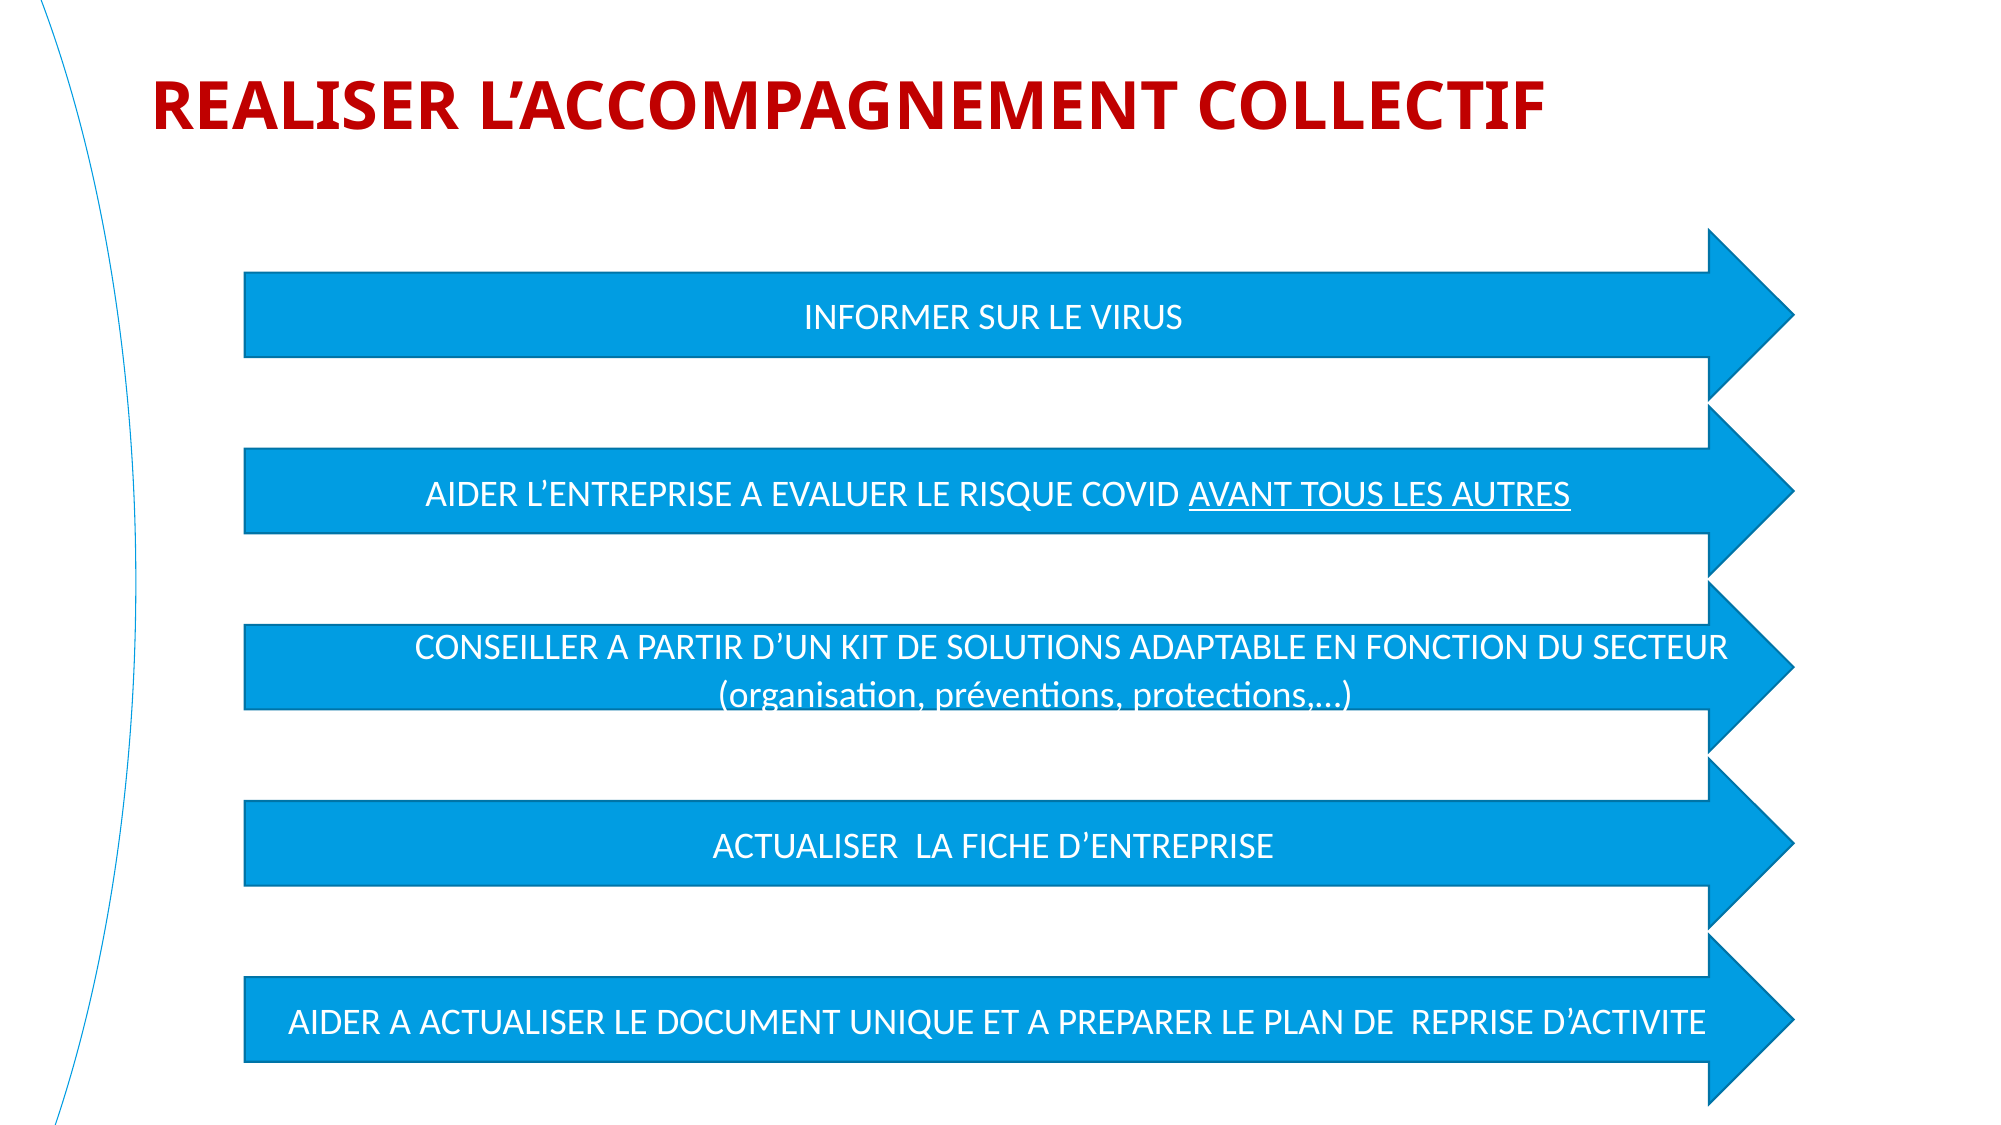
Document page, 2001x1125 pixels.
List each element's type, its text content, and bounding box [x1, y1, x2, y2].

list REALISER L’ACCOMPAGNEMENT COLLECTIF [135, 64, 1689, 166]
text_box AIDER A ACTUALISER LE DOCUMENT UNIQUE ET A PREPARER LE PLAN DE REPRISE D’ACTIVITE [243, 932, 1796, 1107]
text_box ACTUALISER LA FICHE D’ENTREPRISE [243, 756, 1796, 931]
text_box CONSEILLER A PARTIR D’UN KIT DE SOLUTIONS ADAPTABLE EN FONCTION DU SECTEUR (organisation, préventions, protections,…) [243, 580, 1796, 755]
text_box INFORMER SUR LE VIRUS [243, 227, 1796, 402]
text_box AIDER L’ENTREPRISE A EVALUER LE RISQUE COVID AVANT TOUS LES AUTRES [243, 403, 1796, 579]
